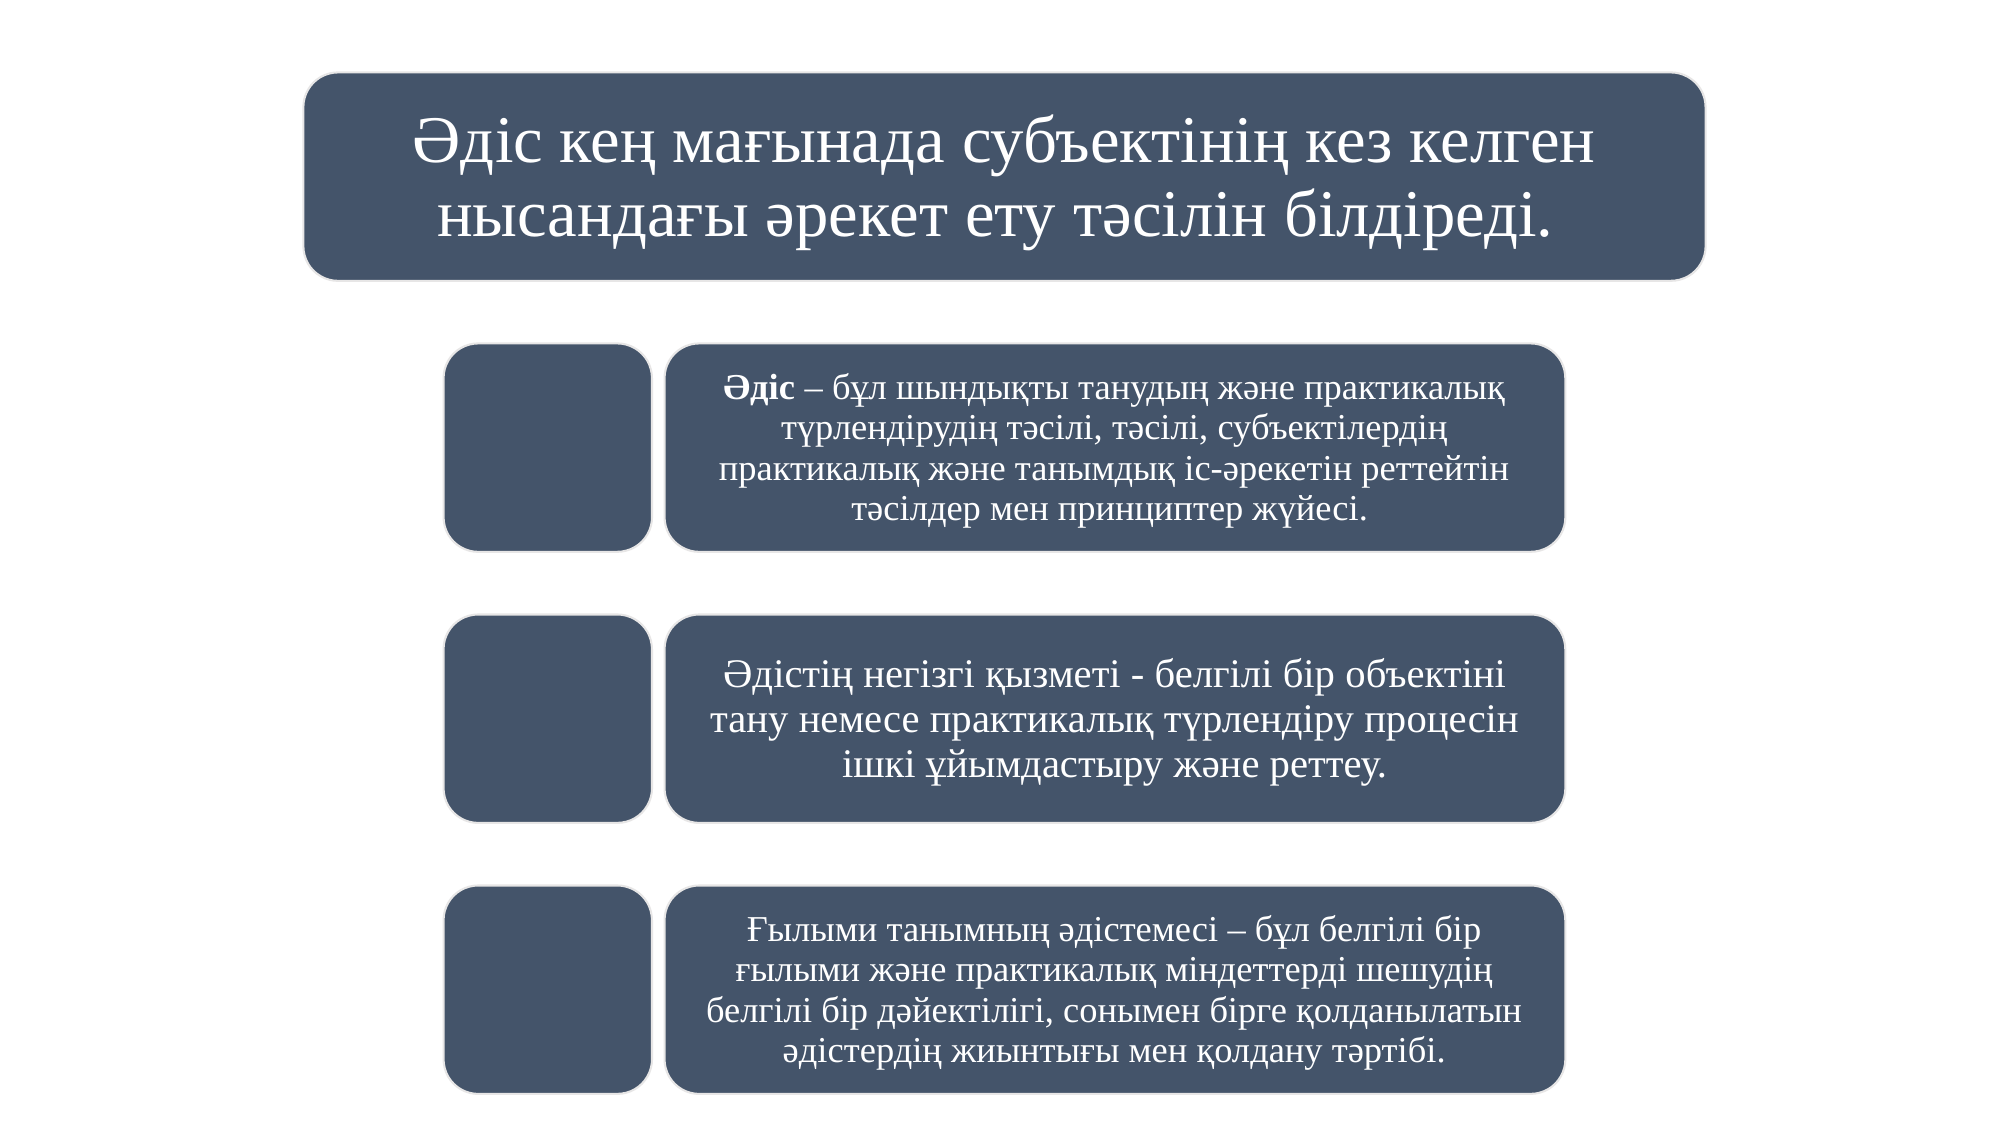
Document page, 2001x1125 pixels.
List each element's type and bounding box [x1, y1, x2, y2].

list [128, 72, 1881, 1094]
